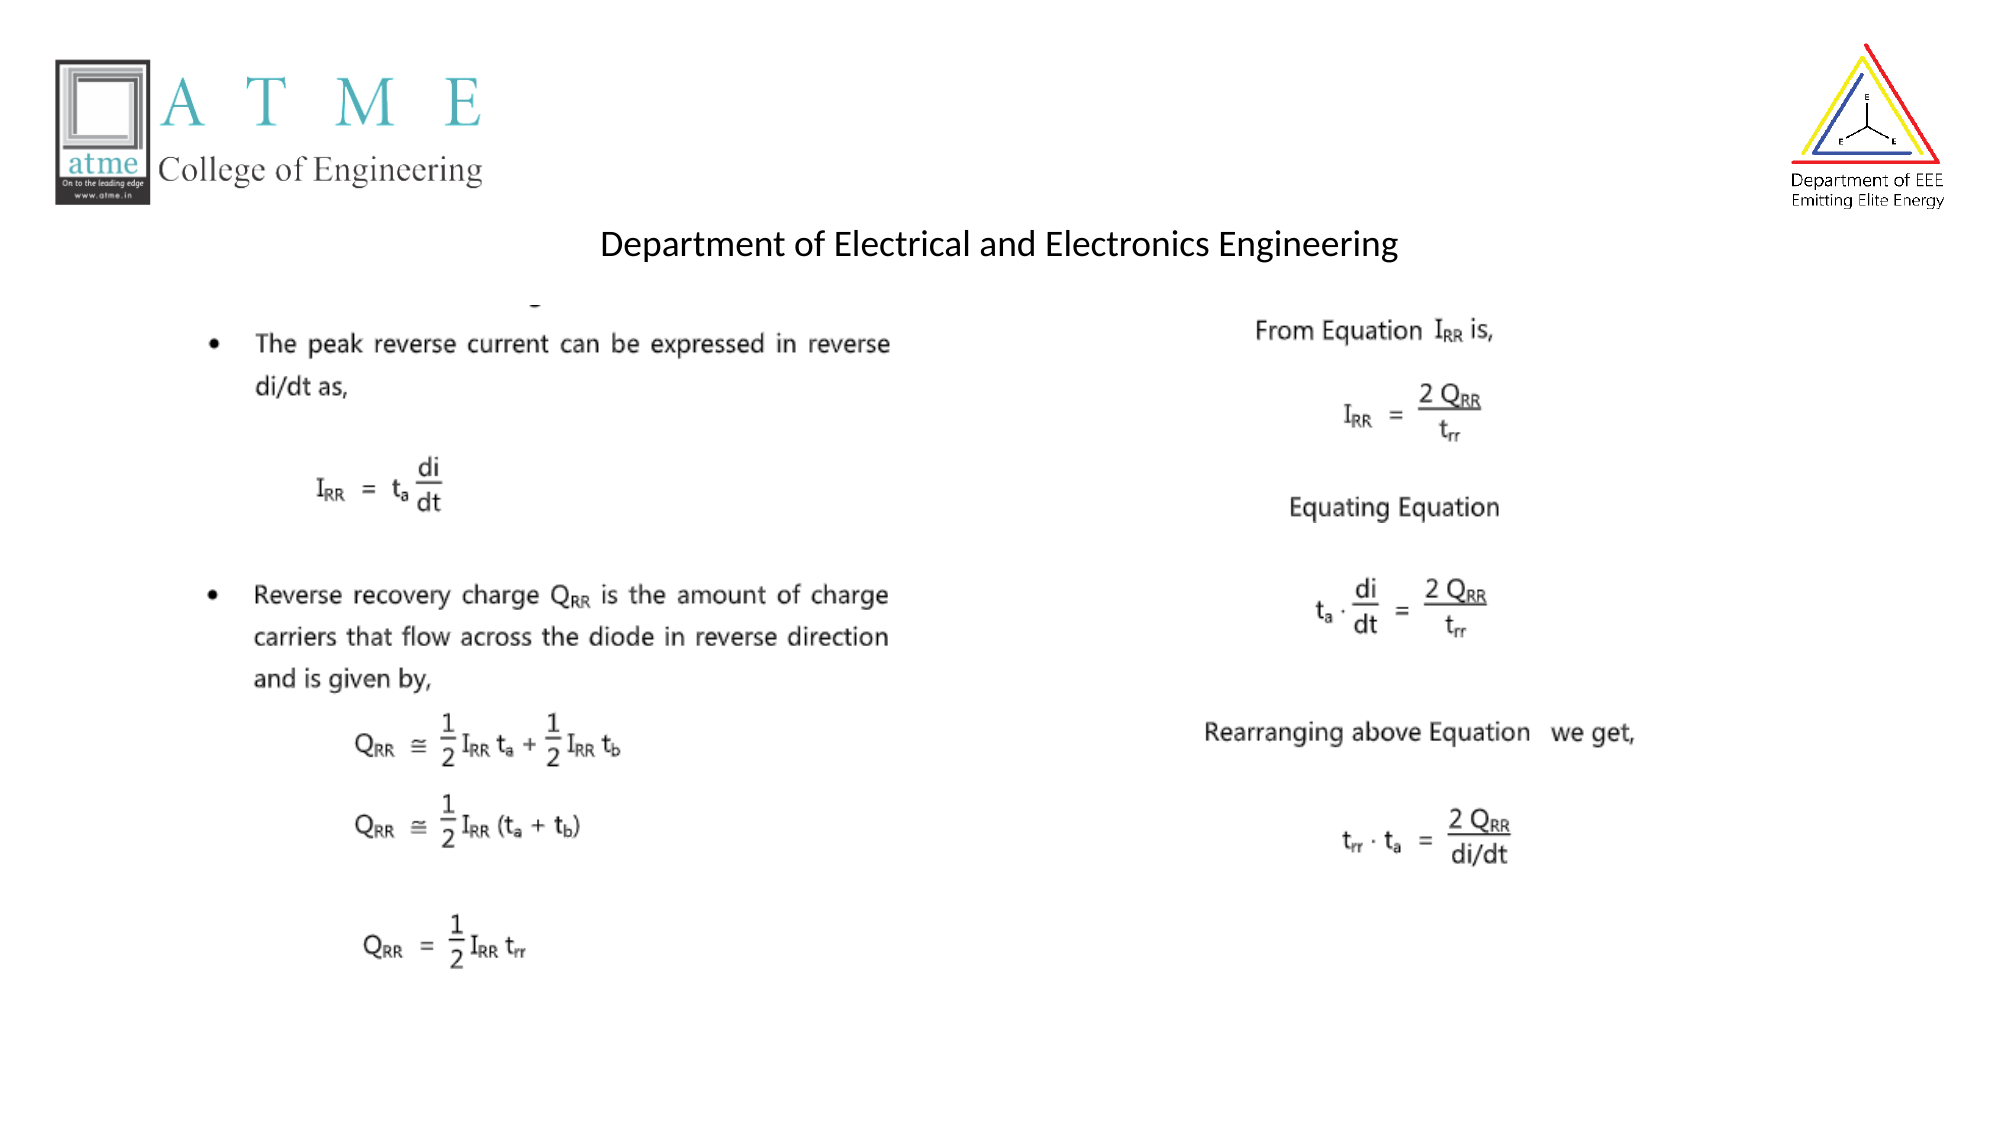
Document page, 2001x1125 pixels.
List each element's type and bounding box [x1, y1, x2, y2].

picture [1549, 711, 1647, 762]
picture [1197, 710, 1534, 752]
picture [284, 448, 553, 525]
picture [49, 51, 488, 212]
picture [194, 563, 913, 860]
picture [341, 898, 554, 988]
picture [1248, 310, 1508, 358]
picture [1783, 37, 1948, 212]
picture [1316, 365, 1508, 453]
picture [1282, 486, 1505, 523]
picture [1319, 797, 1550, 883]
picture [195, 305, 910, 410]
picture [1291, 566, 1534, 652]
